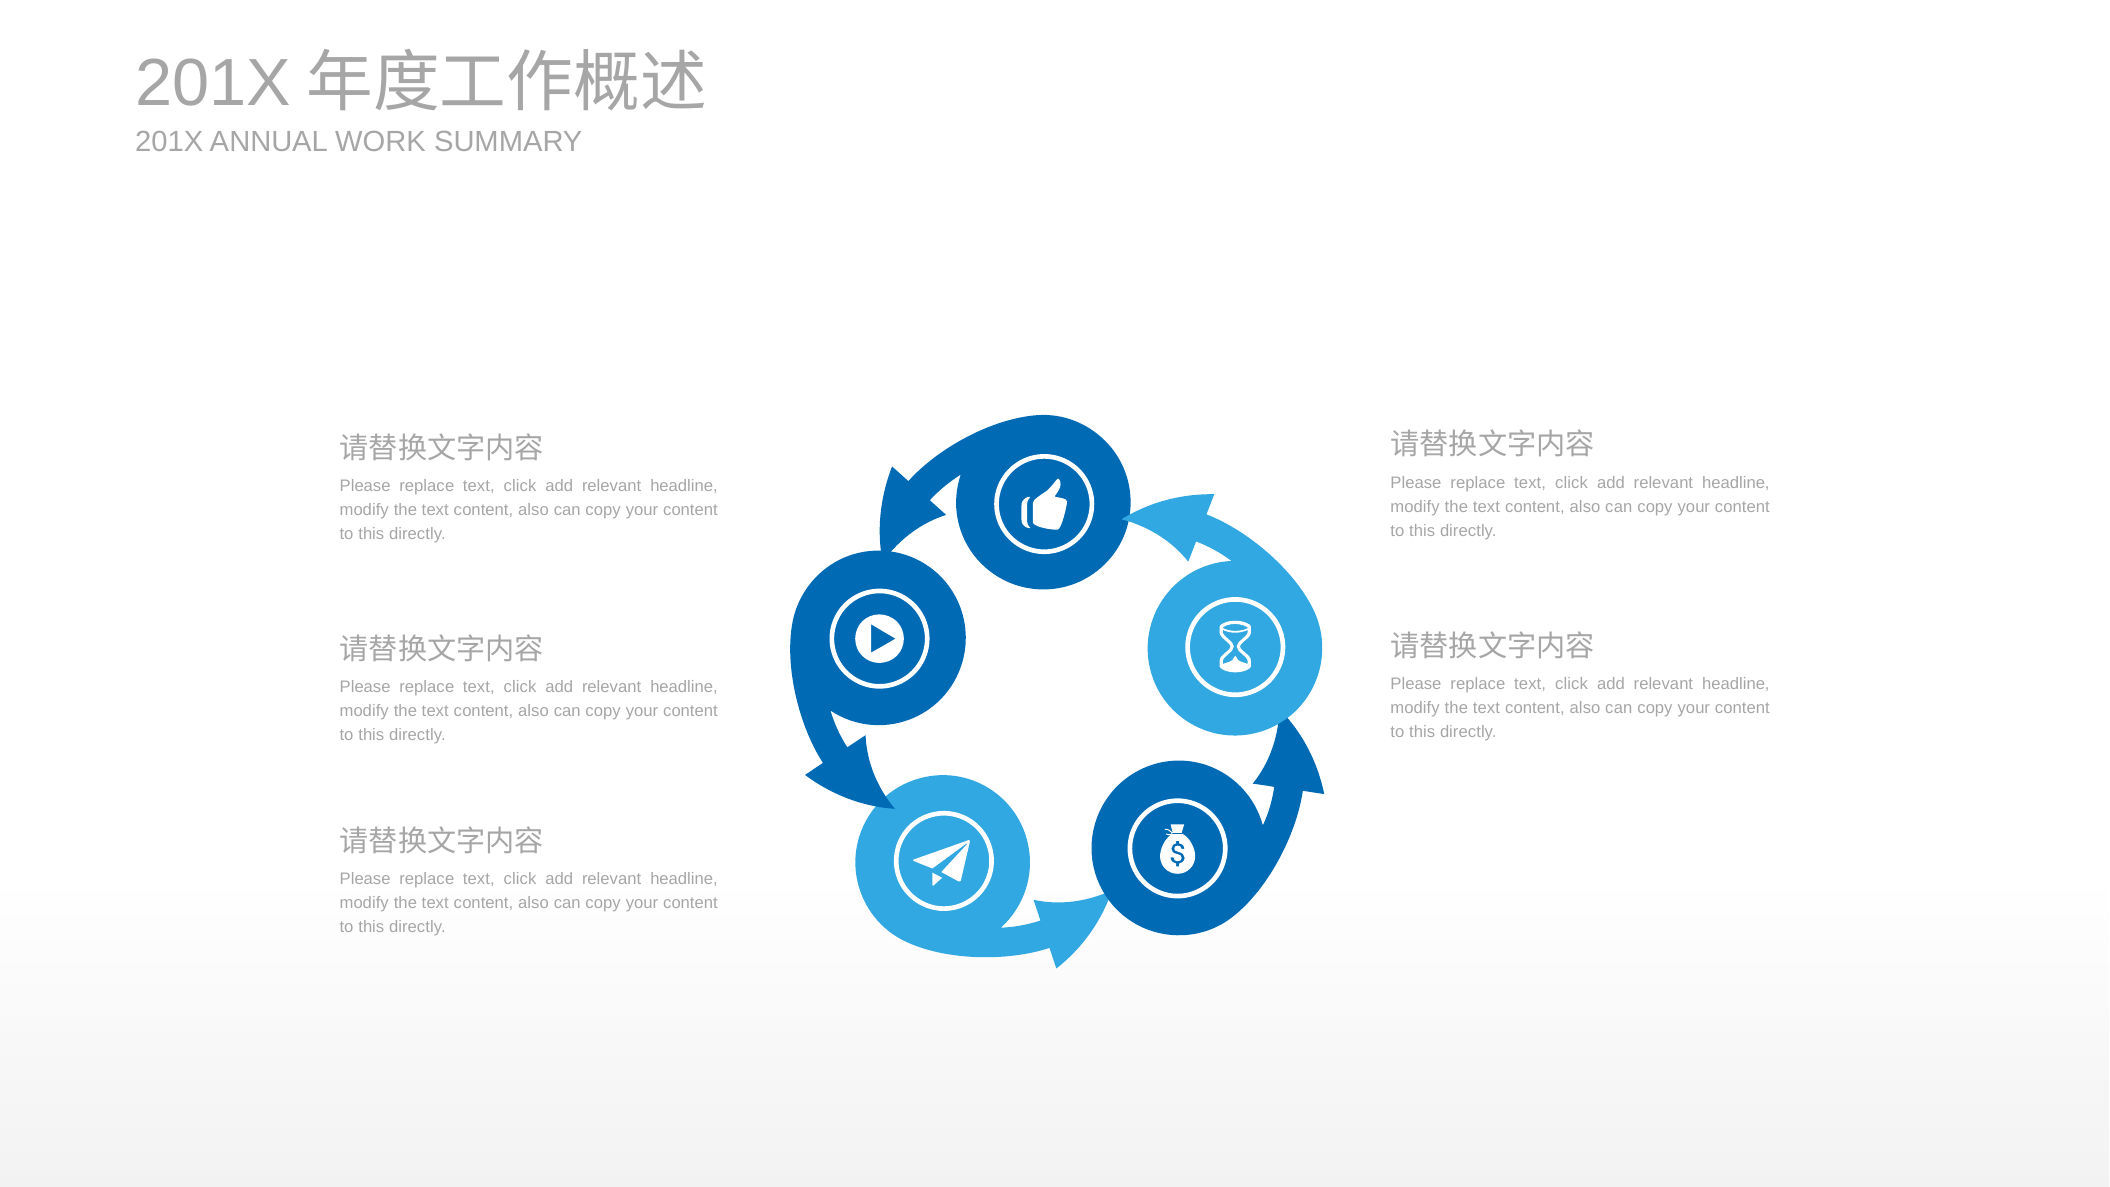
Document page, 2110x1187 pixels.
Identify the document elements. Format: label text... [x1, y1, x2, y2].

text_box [1082, 709, 1325, 940]
text_box Please replace text, click add relevant headline, modify the text content, also can copy your content to this directly. [339, 672, 719, 745]
text_box 201X ANNUAL WORK SUMMARY [135, 122, 596, 158]
text_box 201X年度工作概述 [135, 38, 783, 119]
text_box 请替换文字内容 [339, 623, 674, 666]
text_box Please replace text, click add relevant headline, modify the text content, also can copy your content to this directly. [339, 863, 719, 936]
text_box 请替换文字内容 [339, 814, 674, 857]
text_box Please replace text, click add relevant headline, modify the text content, also can copy your content to this directly. [1390, 668, 1771, 741]
text_box 请替换文字内容 [1390, 620, 1726, 662]
text_box Please replace text, click add relevant headline, modify the text content, also can copy your content to this directly. [1390, 467, 1771, 540]
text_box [876, 413, 1141, 600]
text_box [1121, 493, 1326, 748]
text_box 请替换文字内容 [339, 422, 674, 464]
text_box Please replace text, click add relevant headline, modify the text content, also can copy your content to this directly. [339, 470, 719, 543]
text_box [847, 766, 1113, 969]
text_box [783, 538, 979, 809]
text_box 请替换文字内容 [1390, 418, 1726, 461]
